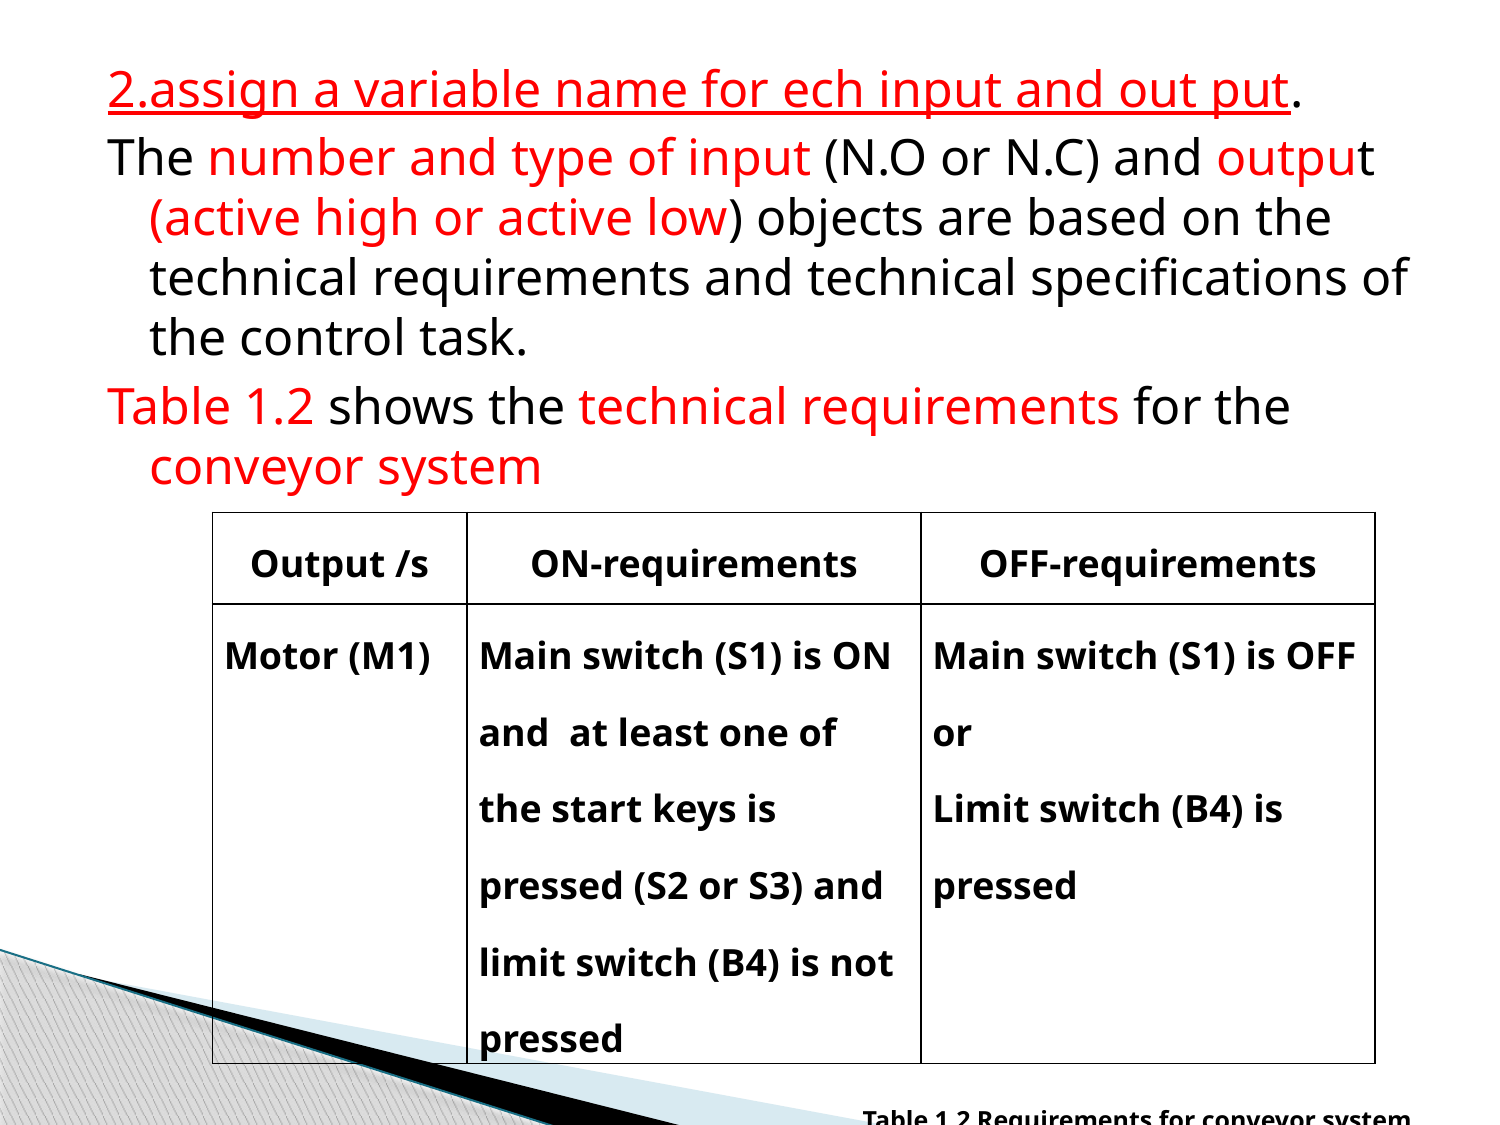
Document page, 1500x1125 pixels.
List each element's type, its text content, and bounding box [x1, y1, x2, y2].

list 2.assign a variable name for ech input and out put. The number and type of input (N.O or N.C) and output (active high or active low) objects are based on the technical requirements and technical specifications of the control task. Table 1.2 shows the technical requirements for the conveyor system [75, 50, 1500, 1125]
table_header OFF-requirements [922, 513, 1374, 603]
table_header ON-requirements [468, 513, 920, 603]
table_cell Main switch (S1) is OFF or Limit switch (B4) is pressed [922, 605, 1374, 1063]
table_header Table 1.2 Requirements for conveyor system [638, 1085, 1500, 1125]
table_header Output /s [213, 513, 466, 603]
table_cell Motor (M1) [213, 605, 466, 1063]
table_cell Main switch (S1) is ON and at least one of the start keys is pressed (S2 or S3) and limit switch (B4) is not pressed [468, 605, 920, 1063]
